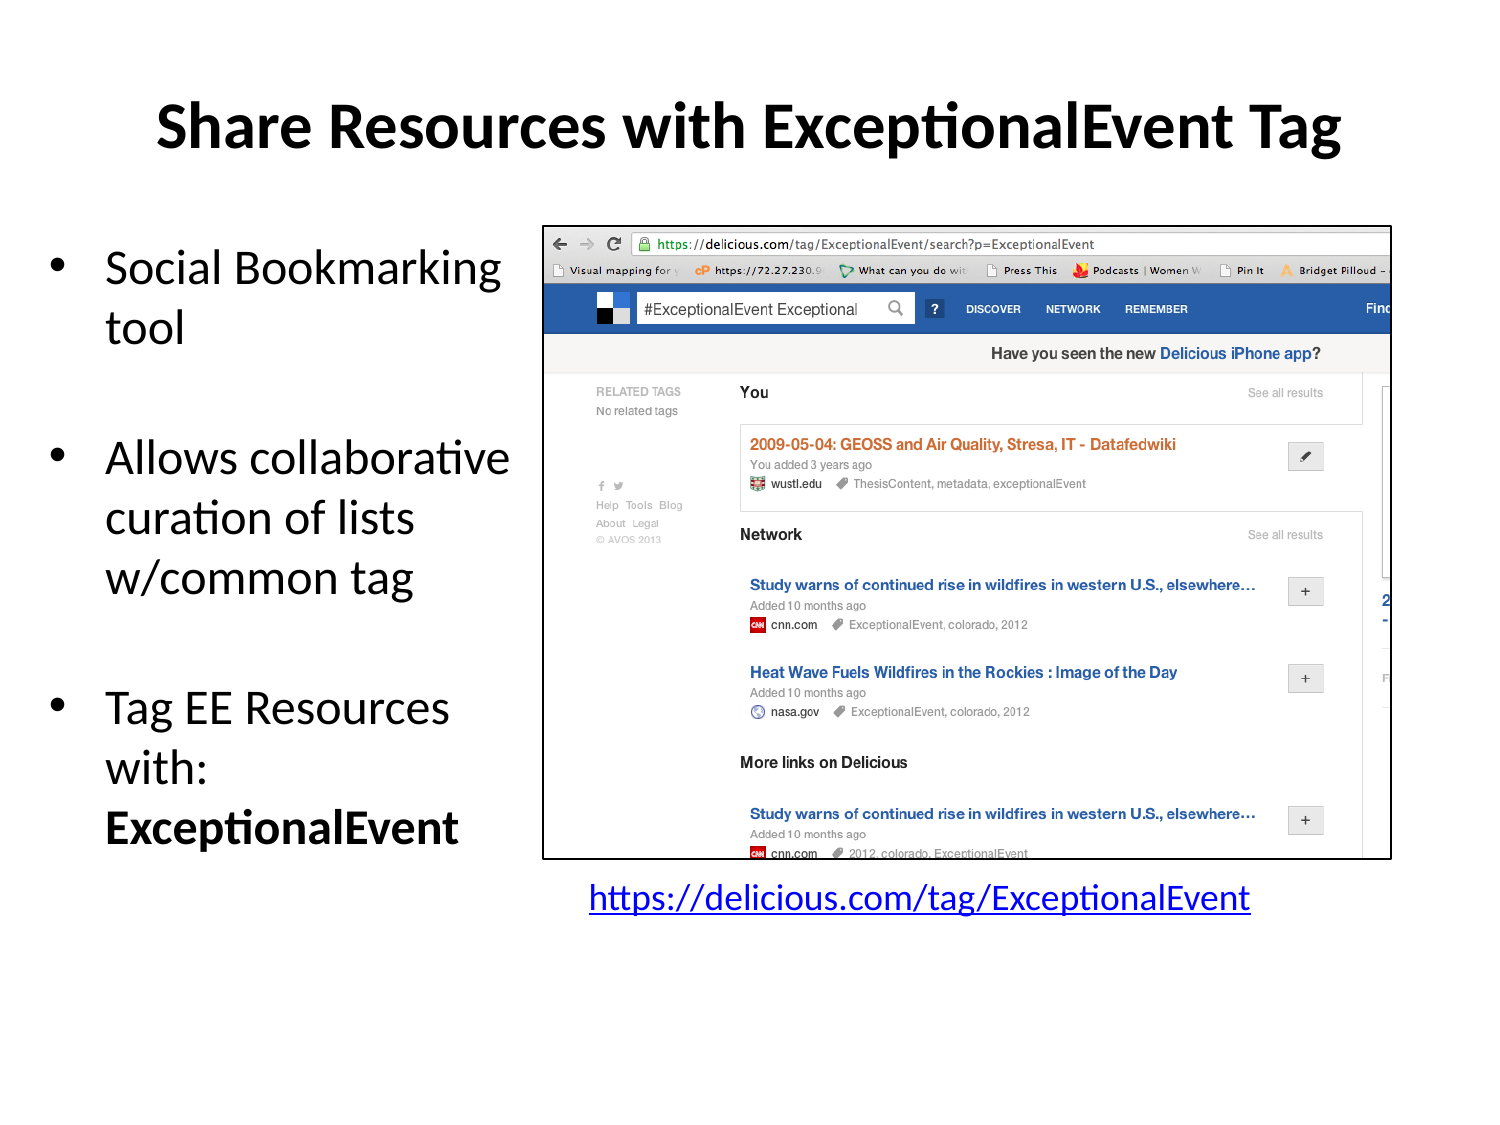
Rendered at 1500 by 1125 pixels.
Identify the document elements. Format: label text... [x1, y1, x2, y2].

title Share Resources with ExceptionalEvent Tag [75, 45, 1425, 198]
list Social Bookmarking tool Allows collaborative curation of lists w/common tag Tag EE Resources with: ExceptionalEvent [34, 227, 540, 1005]
picture [543, 226, 1390, 859]
text_box https://delicious.com/tag/ExceptionalEvent [573, 867, 1266, 971]
